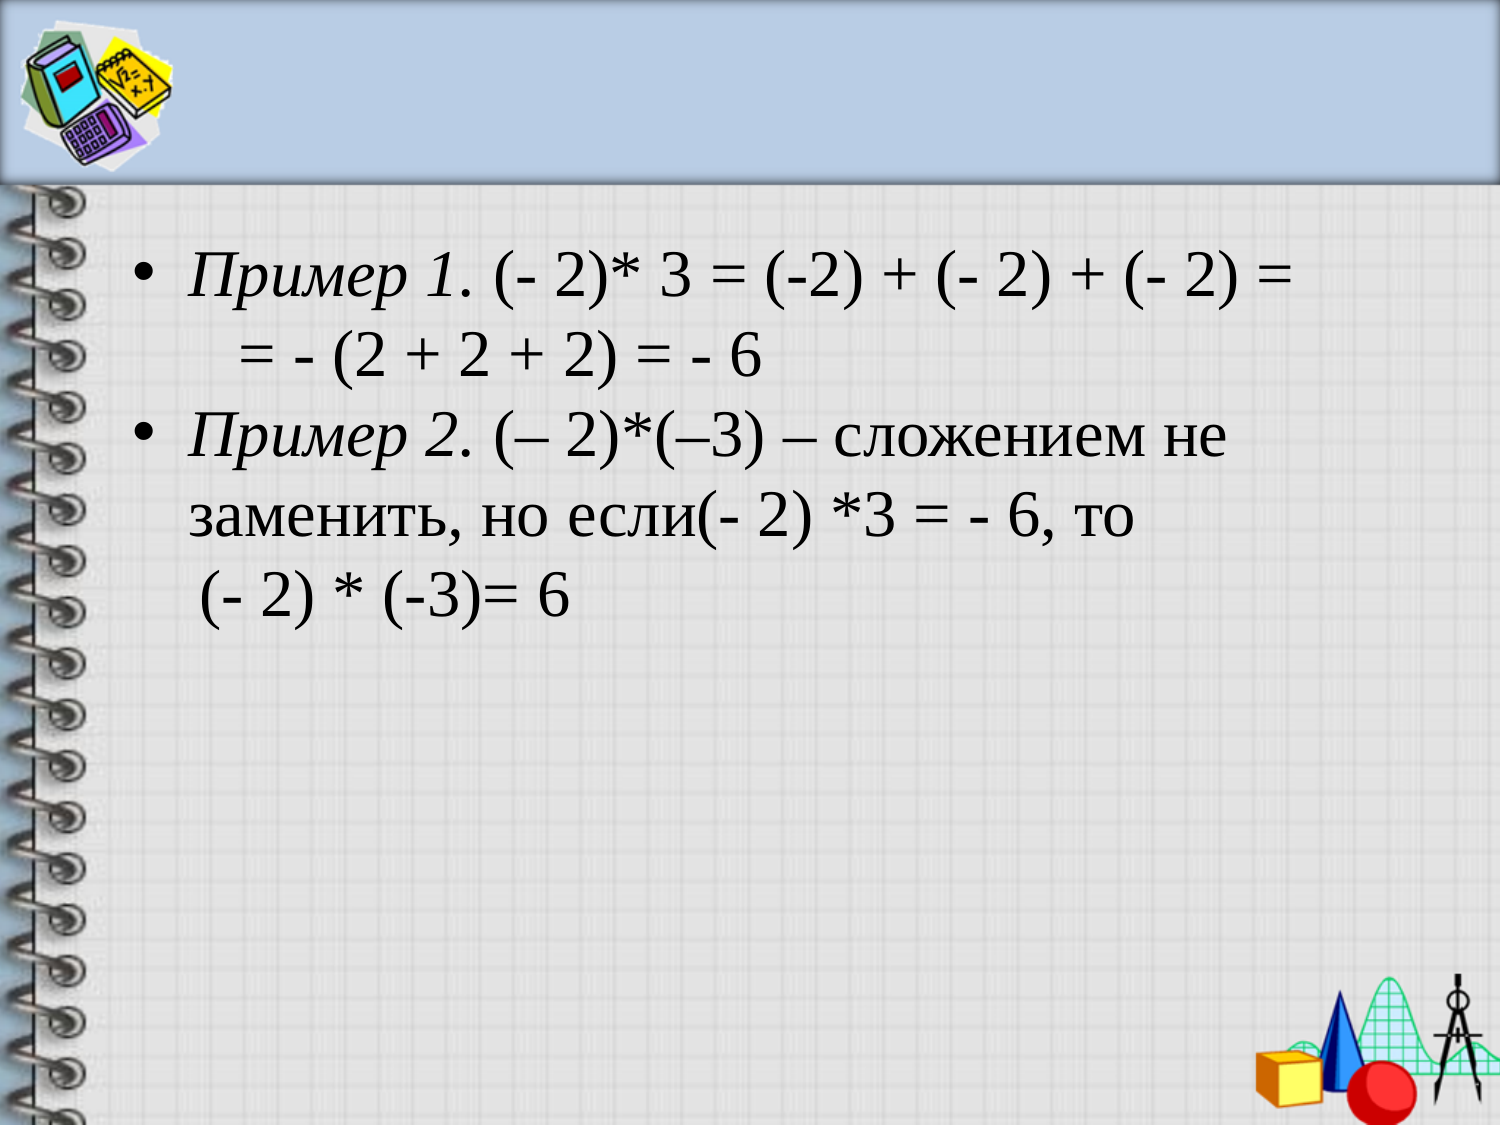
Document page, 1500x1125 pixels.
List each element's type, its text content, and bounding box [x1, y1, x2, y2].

list Пример 1. (- 2)* 3 = (-2) + (- 2) + (- 2) = = - (2 + 2 + 2) = - 6 Пример 2. (– 2)*(–3) – сложением не заменить, но если(- 2) *3 = - 6, то (- 2) * (-3)= 6 [117, 222, 1477, 1079]
picture [0, 0, 1500, 1125]
